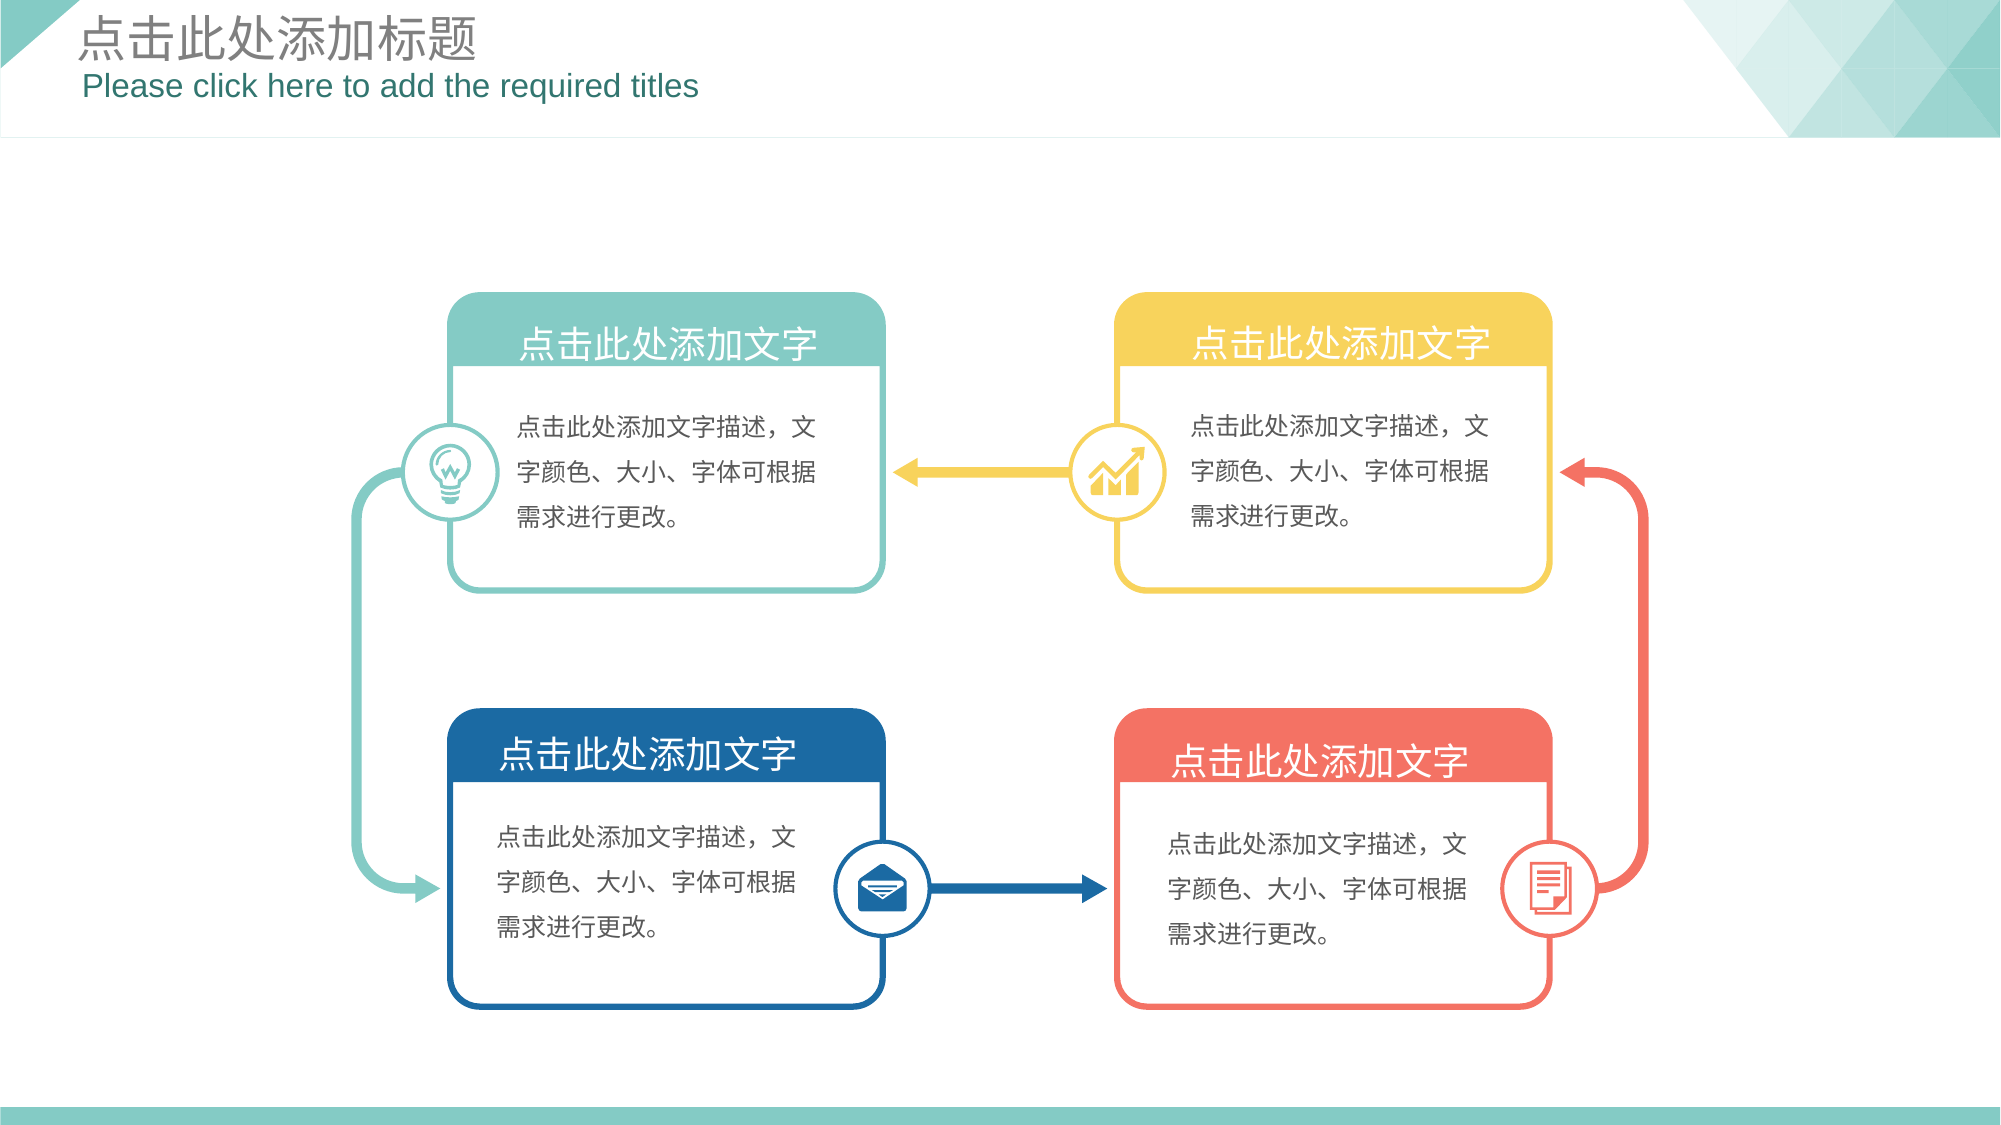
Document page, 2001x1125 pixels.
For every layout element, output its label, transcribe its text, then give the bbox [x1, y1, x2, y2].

text_box Please click here to add the required titles [67, 57, 716, 112]
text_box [1499, 839, 1600, 939]
text_box [1563, 457, 1649, 893]
text_box [942, 874, 1108, 904]
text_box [446, 700, 887, 1011]
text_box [446, 290, 887, 595]
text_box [832, 839, 933, 939]
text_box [1067, 422, 1168, 523]
text_box [896, 457, 1064, 487]
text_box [1113, 707, 1554, 1011]
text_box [400, 422, 501, 523]
text_box 点击此处添加标题 [62, 0, 636, 75]
text_box [351, 467, 441, 904]
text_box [1113, 289, 1554, 595]
